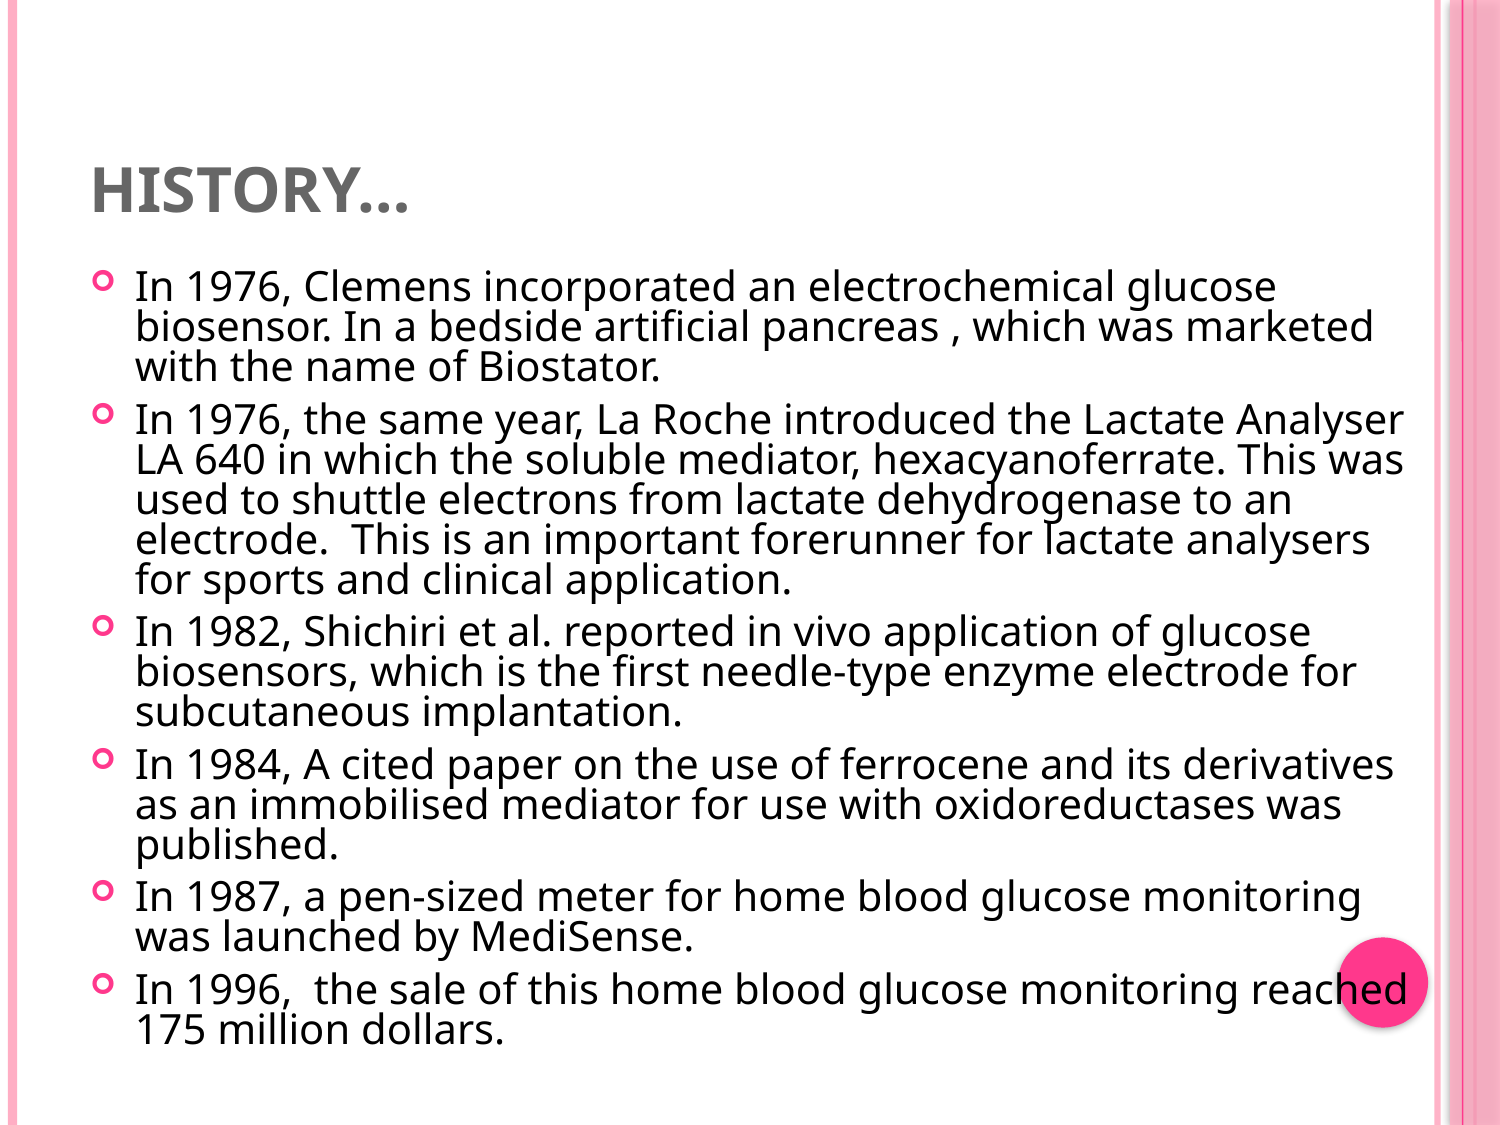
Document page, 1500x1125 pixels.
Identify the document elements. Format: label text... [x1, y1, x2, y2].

list In 1976, Clemens incorporated an electrochemical glucose biosensor. In a bedside artificial pancreas , which was marketed with the name of Biostator. In 1976, the same year, La Roche introduced the Lactate Analyser LA 640 in which the soluble mediator, hexacyanoferrate. This was used to shuttle electrons from lactate dehydrogenase to an electrode. This is an important forerunner for lactate analysers for sports and clinical application. In 1982, Shichiri et al. reported in vivo application of glucose biosensors, which is the first needle-type enzyme electrode for subcutaneous implantation. In 1984, A cited paper on the use of ferrocene and its derivatives as an immobilised mediator for use with oxidoreductases was published. In 1987, a pen-sized meter for home blood glucose monitoring was launched by MediSense. In 1996, the sale of this home blood glucose monitoring reached 175 million dollars. [74, 262, 1426, 1088]
title History… [75, 45, 1300, 233]
